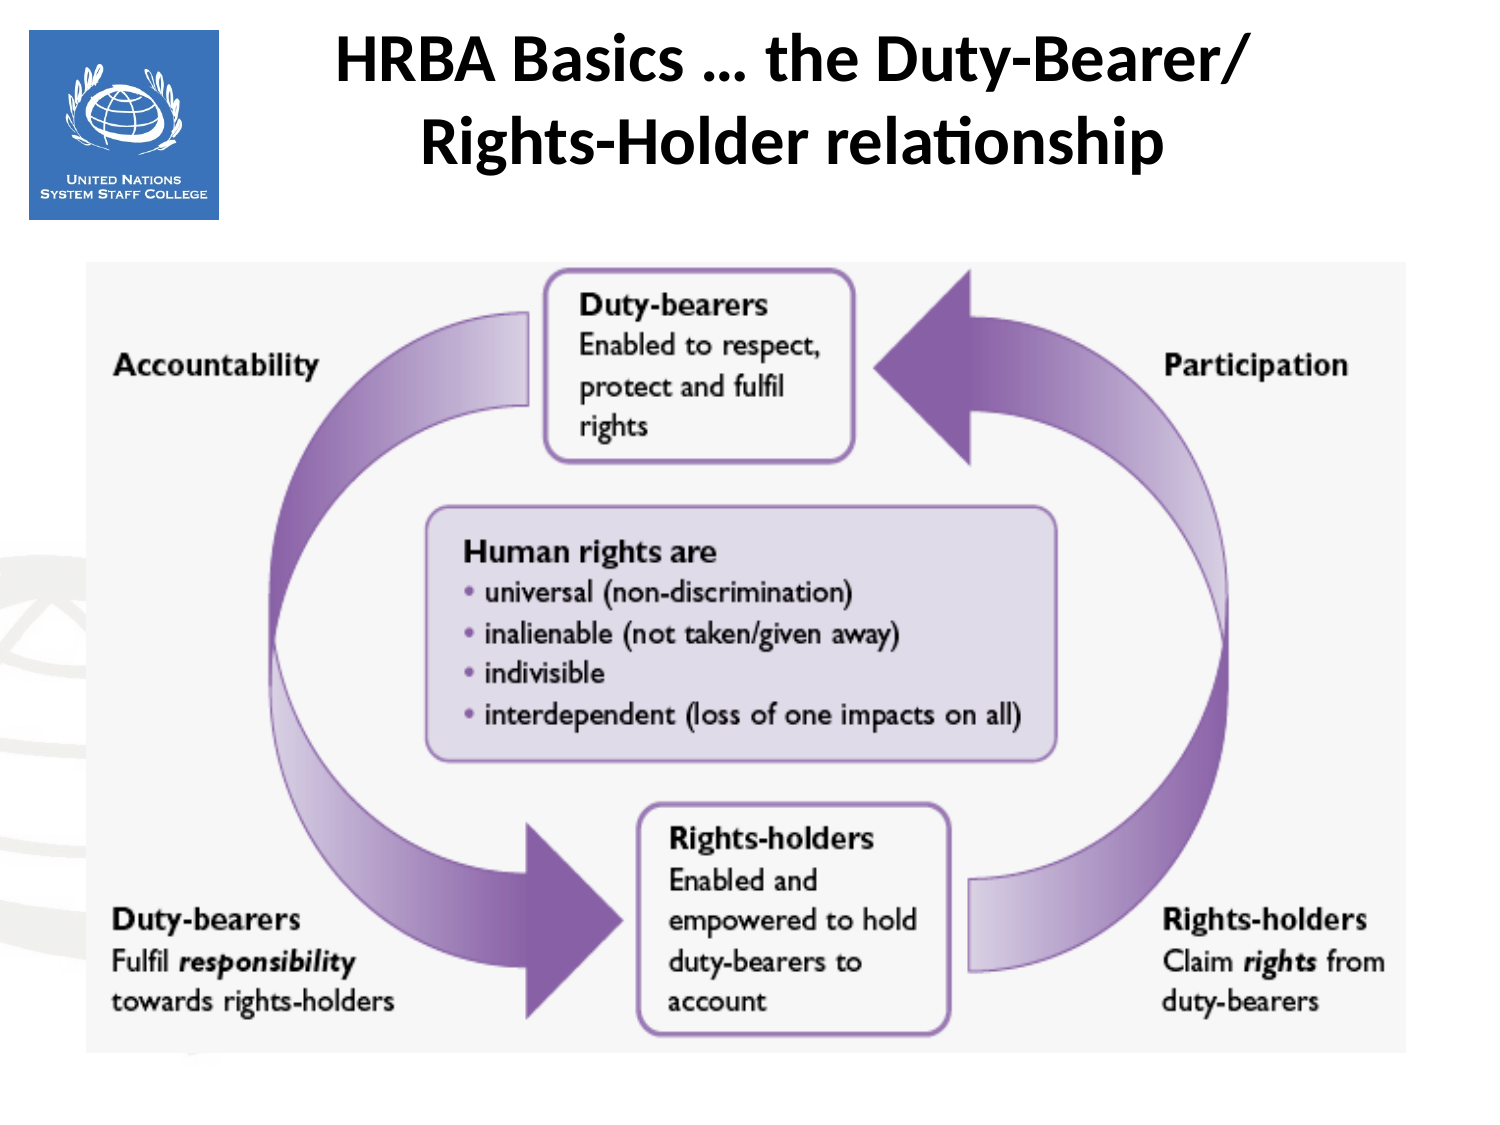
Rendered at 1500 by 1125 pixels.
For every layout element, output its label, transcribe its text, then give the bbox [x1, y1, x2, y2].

title HRBA Basics … the Duty-Bearer/ Rights-Holder relationship [142, 0, 1445, 192]
picture [29, 30, 219, 220]
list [86, 261, 1406, 1054]
